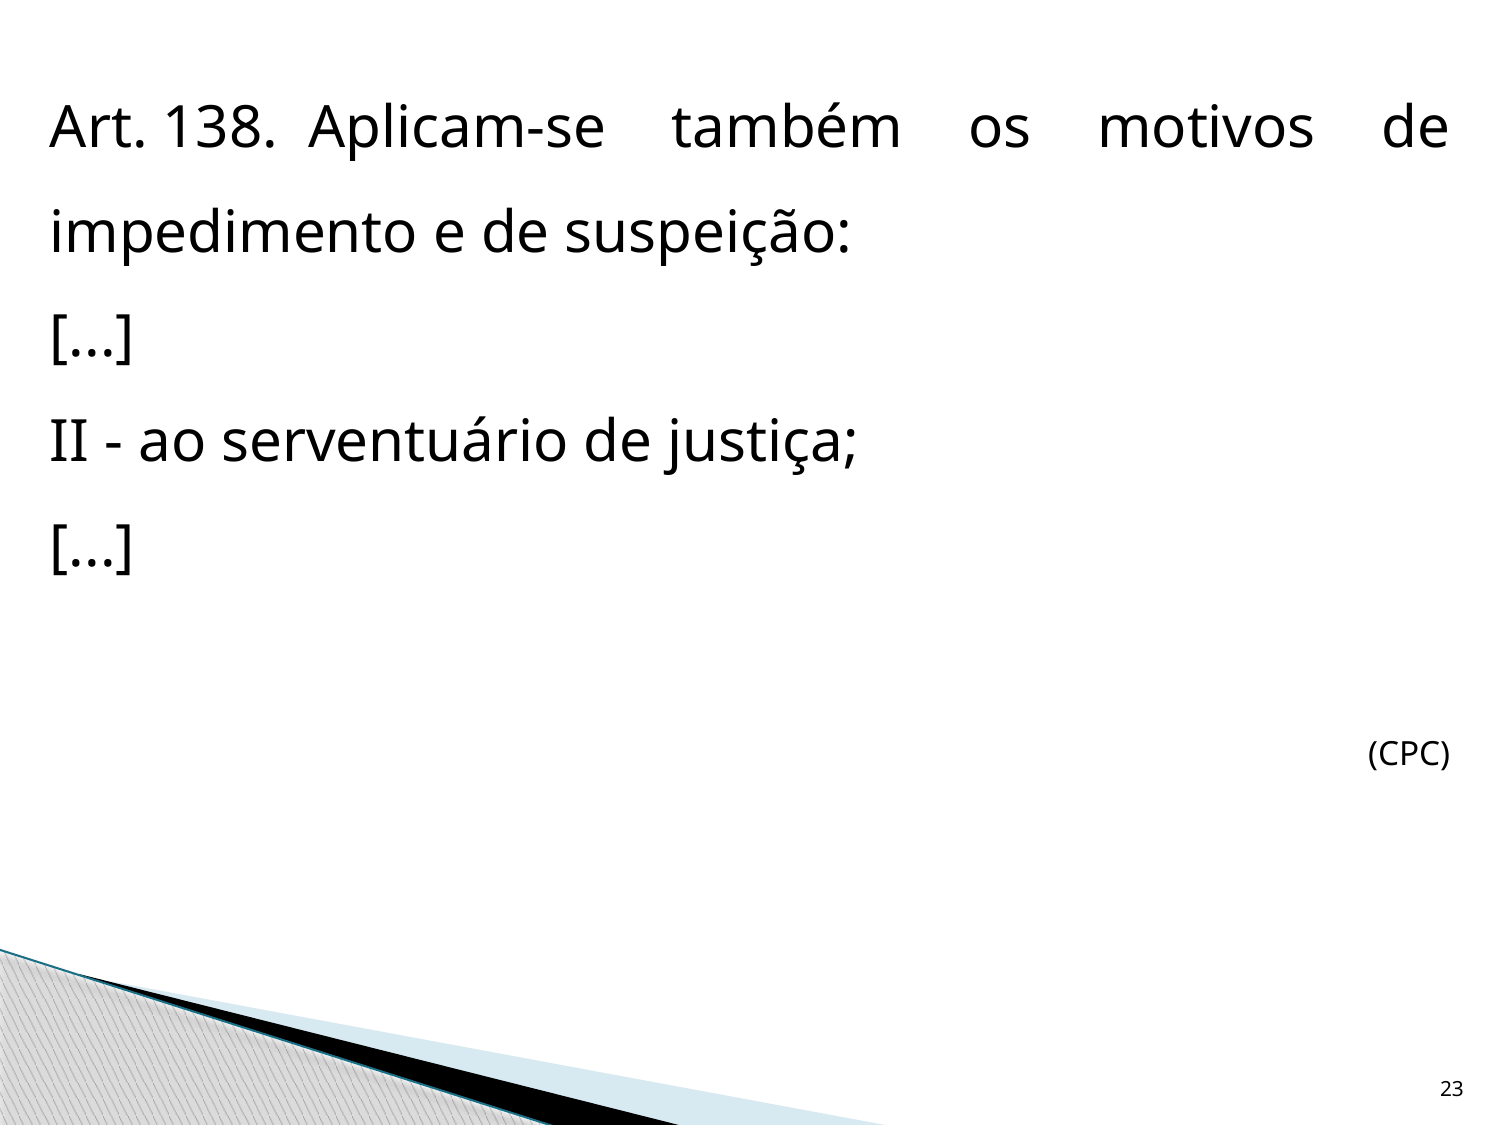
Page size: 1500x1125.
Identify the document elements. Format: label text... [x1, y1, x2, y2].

slide_number 23 [1418, 1051, 1479, 1112]
text_box Art. 138. Aplicam-se também os motivos de impedimento e de suspeição: [...] II - ao serventuário de justiça; [...] (CPC) [35, 46, 1465, 1079]
